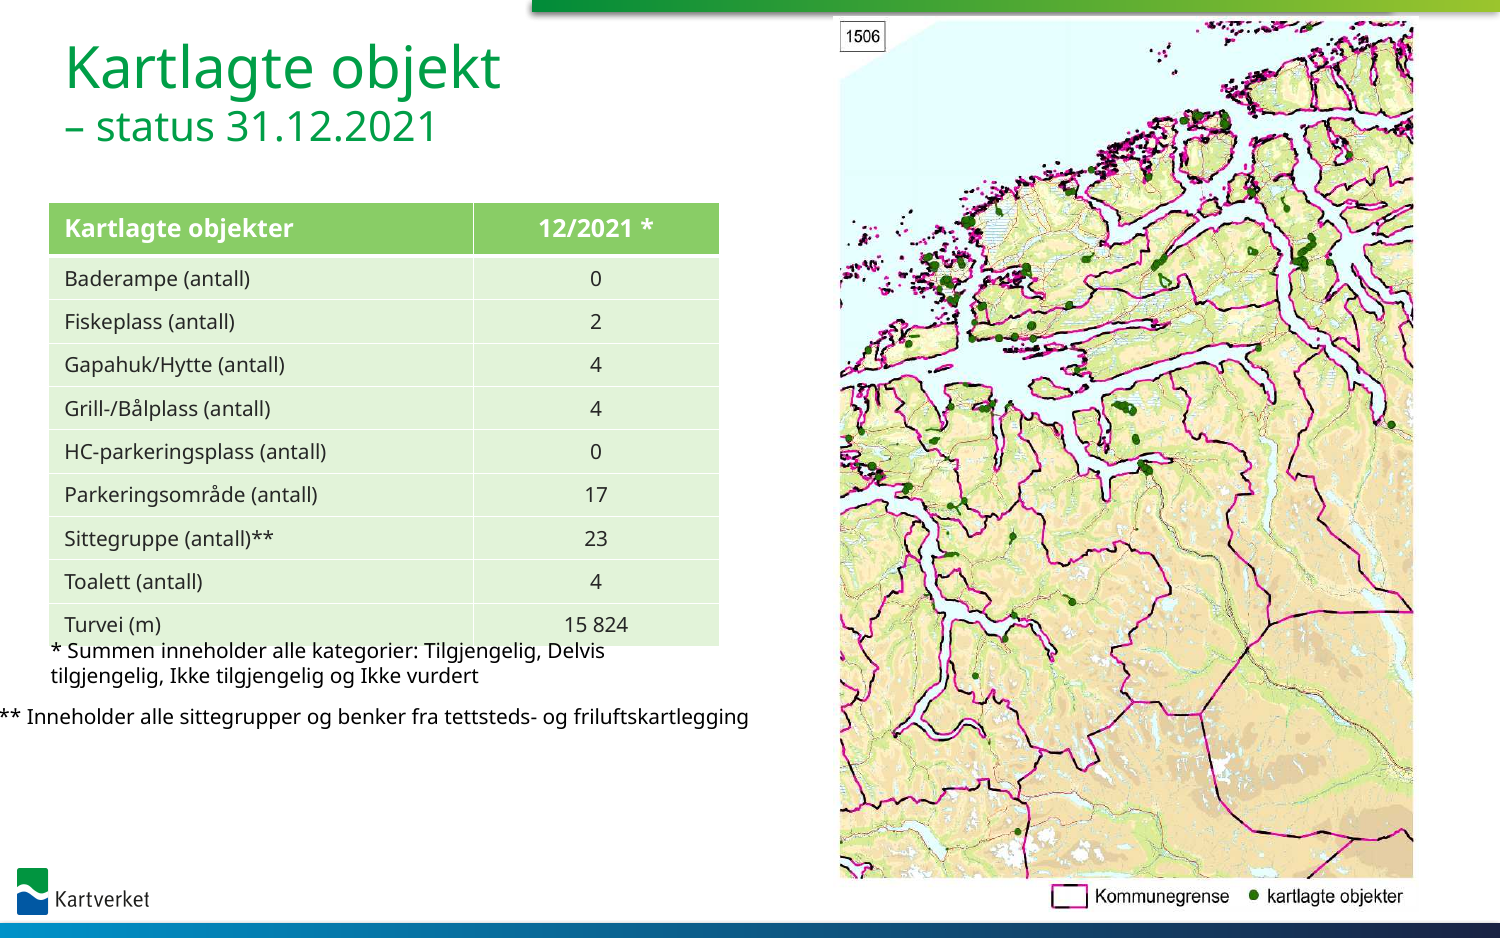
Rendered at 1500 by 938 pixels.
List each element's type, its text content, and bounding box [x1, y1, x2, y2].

table_cell Turvei (m) [49, 604, 473, 630]
table_cell Fiskeplass (antall) [49, 300, 473, 343]
table_cell 4 [474, 560, 719, 603]
table_cell Sittegruppe (antall)** [49, 517, 473, 559]
table_cell Toalett (antall) [49, 560, 473, 603]
table_cell Baderampe (antall) [49, 258, 473, 299]
table_cell Parkeringsområde (antall) [49, 474, 473, 516]
text_box ** Inneholder alle sittegrupper og benker fra tettsteds- og friluftskartlegging [0, 696, 765, 736]
table_cell 23 [474, 517, 719, 559]
table_cell 0 [474, 258, 719, 299]
table_cell 15 824 [474, 604, 719, 630]
text_box * Summen inneholder alle kategorier: Tilgjengelig, Delvis tilgjengelig, Ikke tilgjengelig og Ikke vurdert [35, 630, 721, 696]
table_cell 4 [474, 387, 719, 429]
picture [833, 16, 1419, 913]
table_cell 0 [474, 430, 719, 473]
table_cell 17 [474, 474, 719, 516]
table_cell Gapahuk/Hytte (antall) [49, 344, 473, 386]
table_header 12/2021 * [474, 203, 719, 254]
table_header Kartlagte objekter [49, 203, 473, 254]
text_box Kartlagte objekt – status 31.12.2021 [1424, 26, 1431, 158]
table_cell HC-parkeringsplass (antall) [49, 430, 473, 473]
table_cell 4 [474, 344, 719, 386]
text_box Kartlagte objekt – status 31.12.2021 [49, 26, 828, 158]
table_cell 2 [474, 300, 719, 343]
table_cell Grill-/Bålplass (antall) [49, 387, 473, 429]
